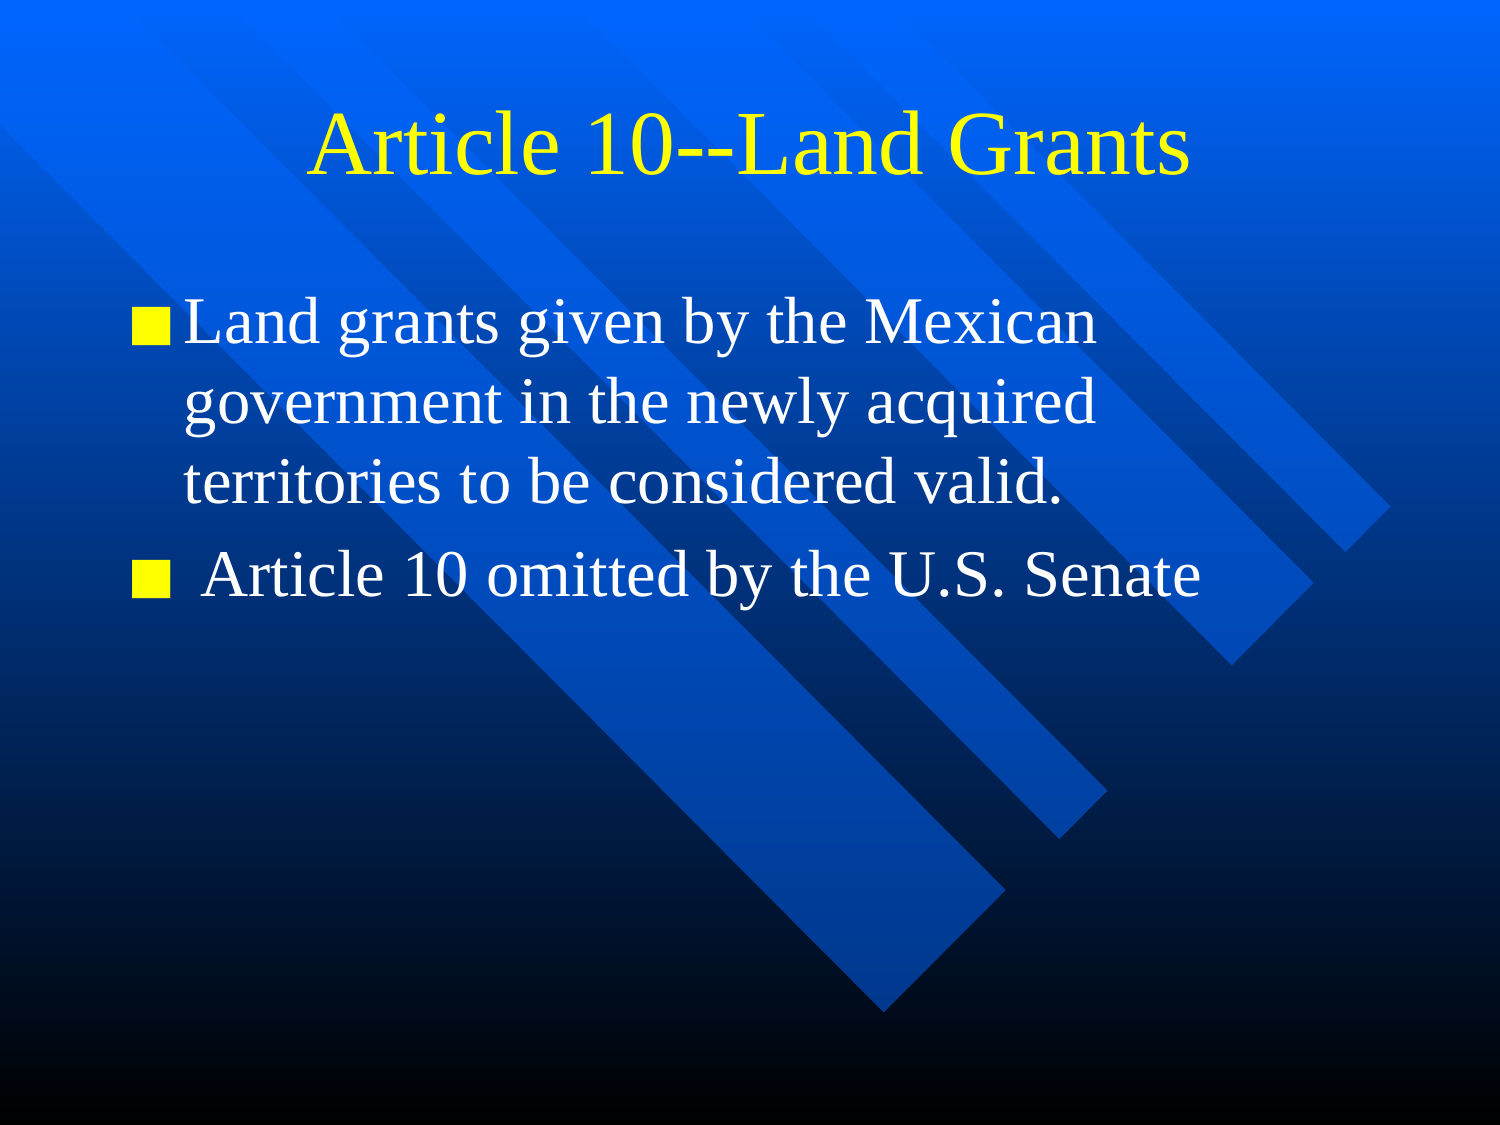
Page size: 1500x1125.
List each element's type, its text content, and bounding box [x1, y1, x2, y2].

list Land grants given by the Mexican government in the newly acquired territories to be considered valid. Article 10 omitted by the U.S. Senate [112, 269, 1388, 1000]
title Article 10--Land Grants [112, 37, 1388, 238]
